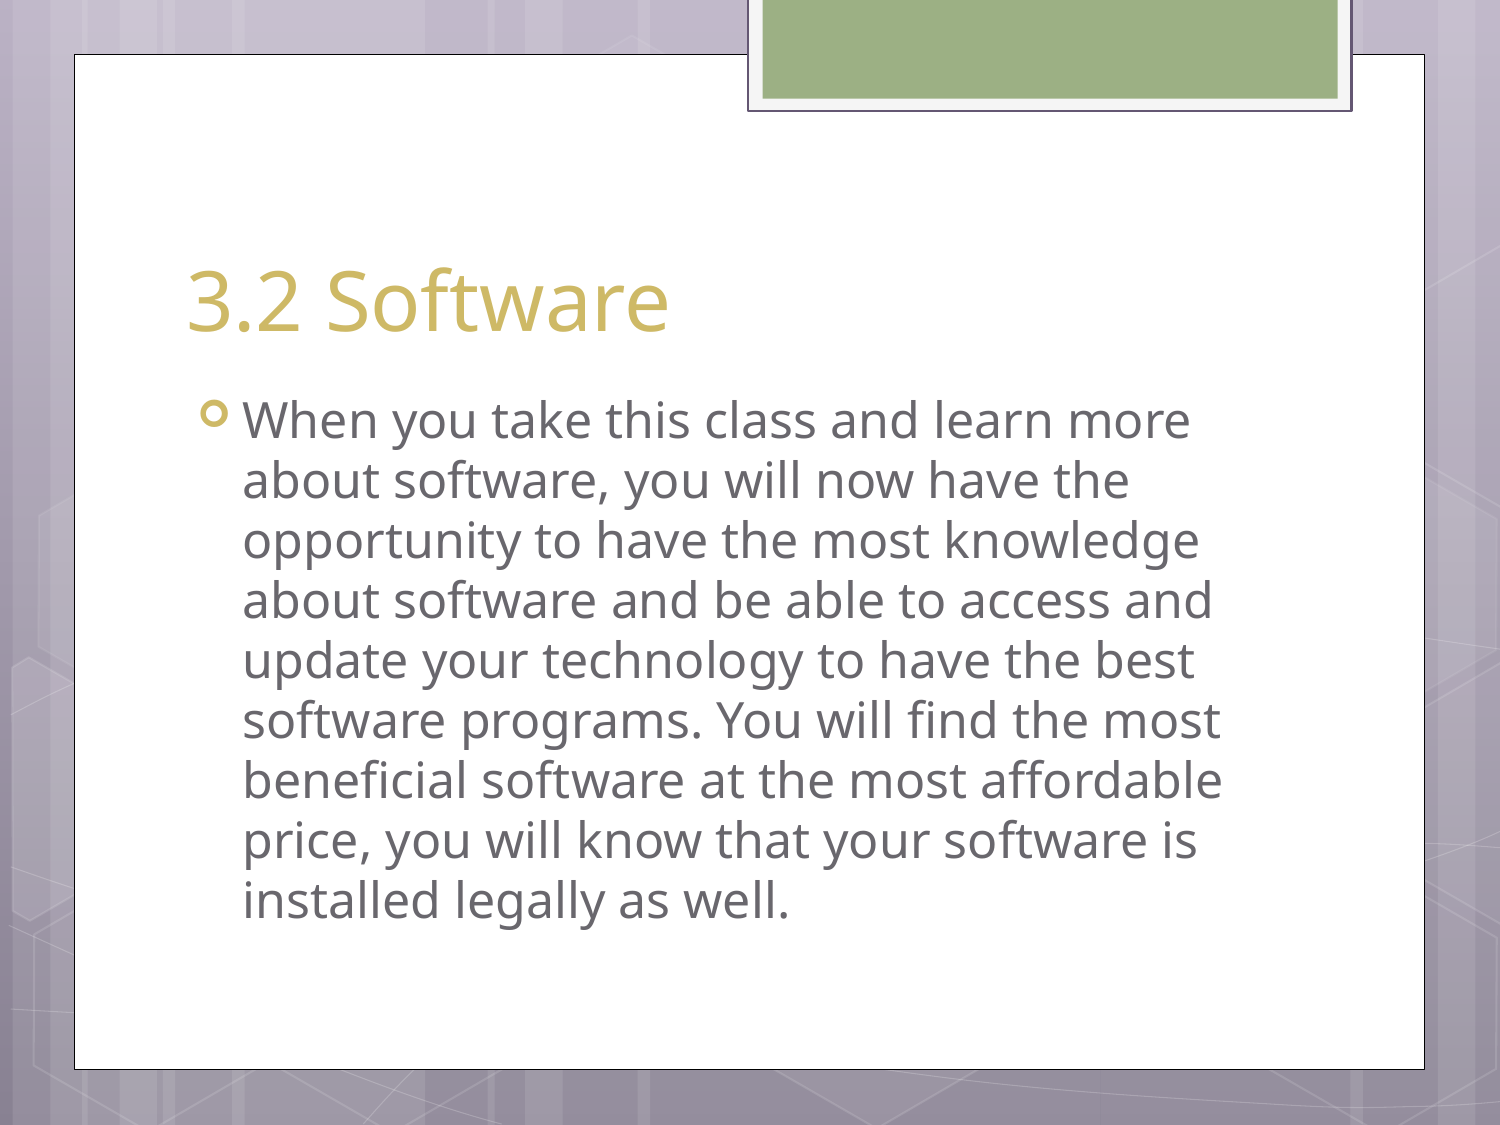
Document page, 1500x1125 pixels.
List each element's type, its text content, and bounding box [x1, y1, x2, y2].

title 3.2 Software [171, 168, 1324, 357]
list When you take this class and learn more about software, you will now have the opportunity to have the most knowledge about software and be able to access and update your technology to have the best software programs. You will find the most beneficial software at the most affordable price, you will know that your software is installed legally as well. [171, 381, 1283, 957]
